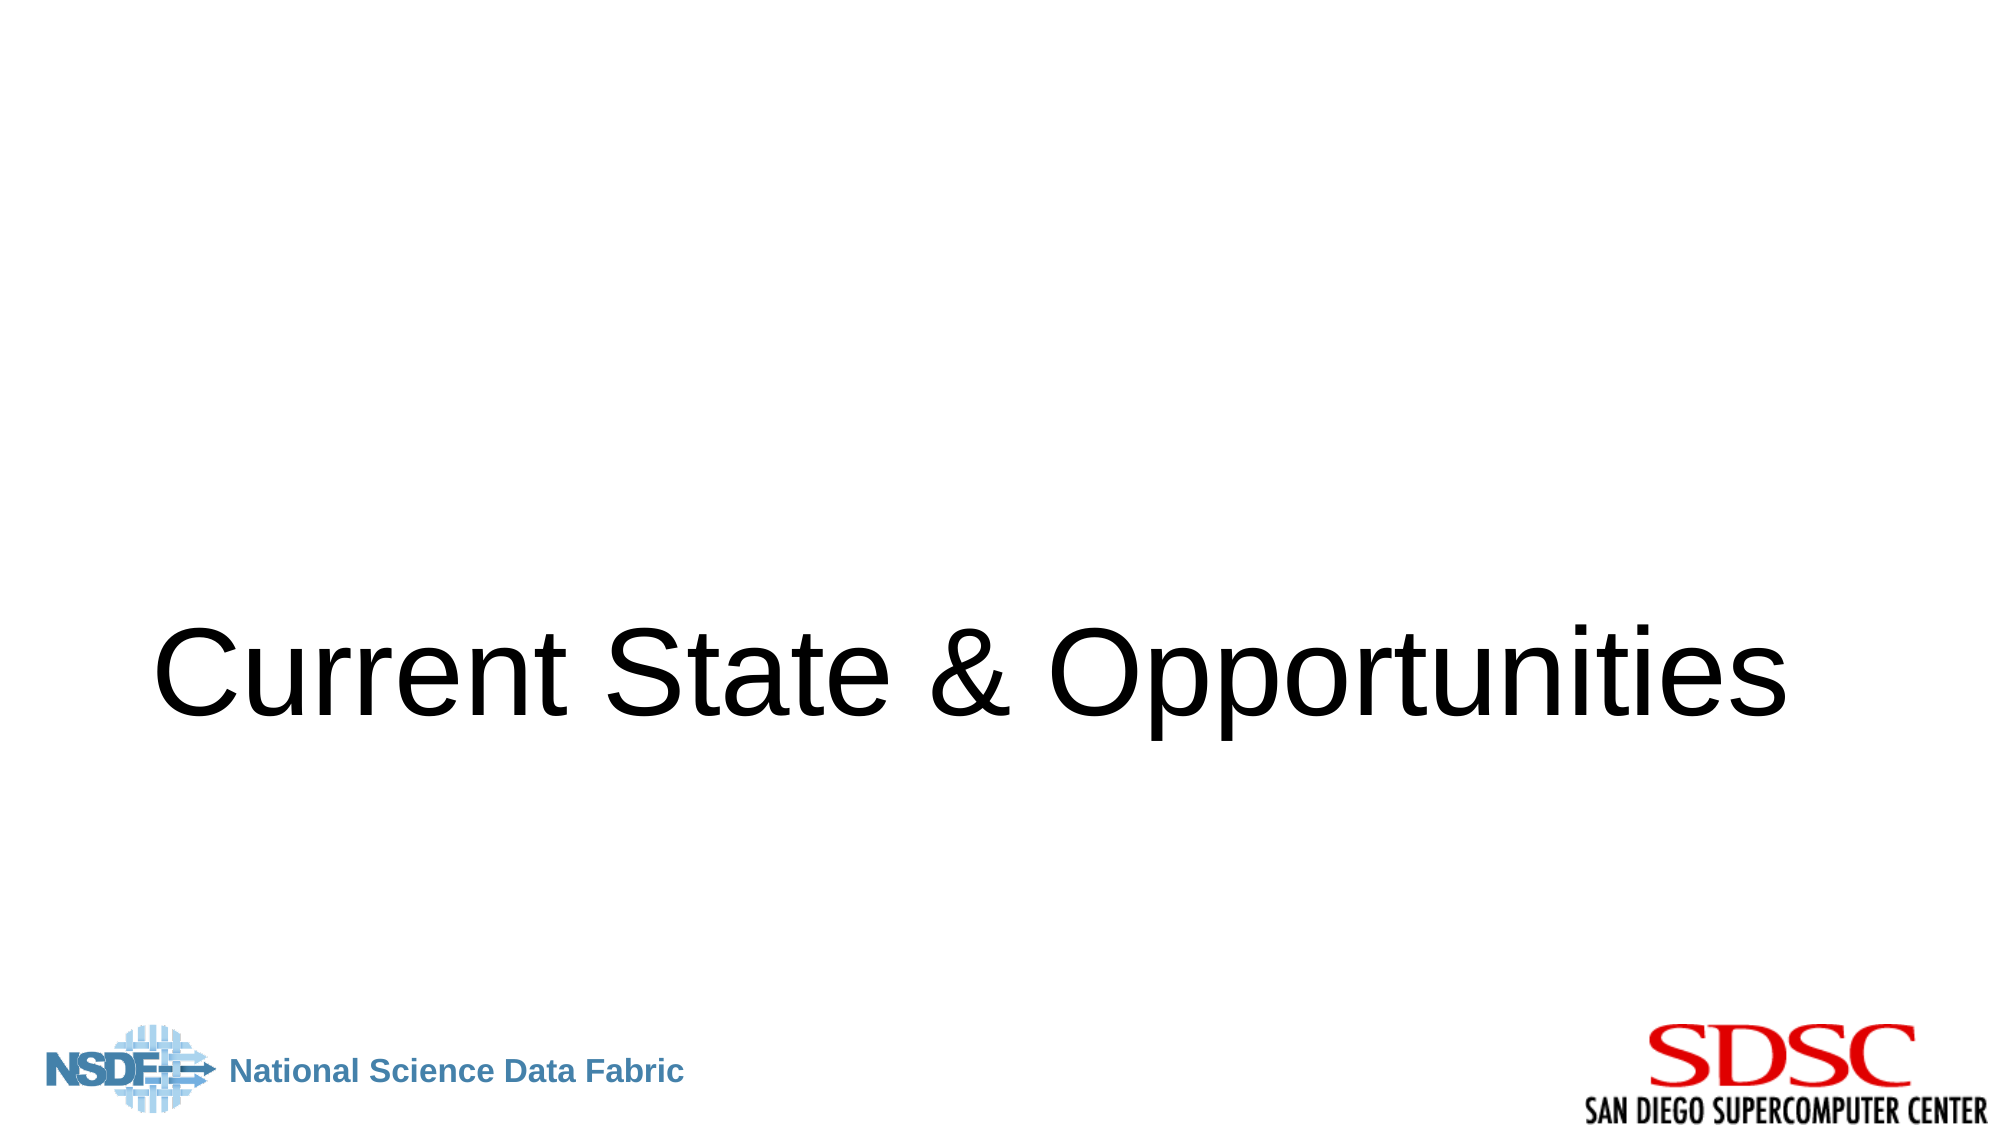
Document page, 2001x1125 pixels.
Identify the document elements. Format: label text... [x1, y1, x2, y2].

title Current State & Opportunities [136, 280, 1862, 749]
picture [46, 1024, 217, 1114]
picture [1585, 1024, 1988, 1125]
